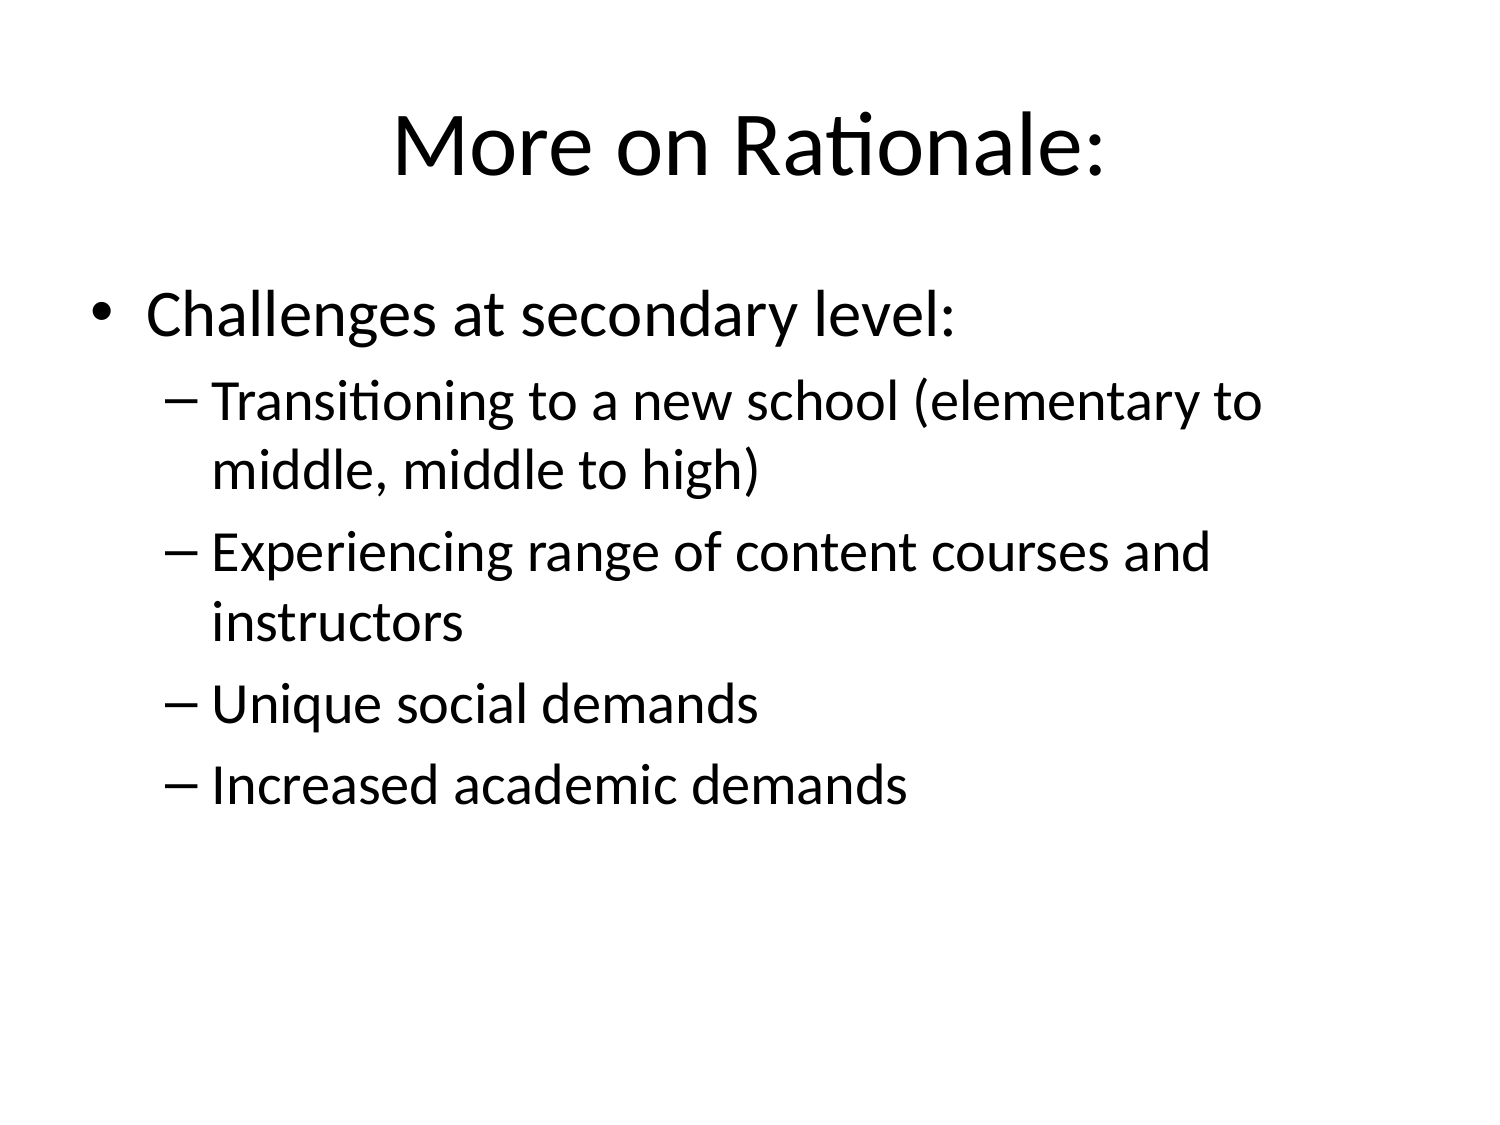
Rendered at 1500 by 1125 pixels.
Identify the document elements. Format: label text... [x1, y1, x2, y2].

title More on Rationale: [75, 45, 1425, 233]
list Challenges at secondary level: Transitioning to a new school (elementary to middle, middle to high) Experiencing range of content courses and instructors Unique social demands Increased academic demands [75, 262, 1425, 1005]
